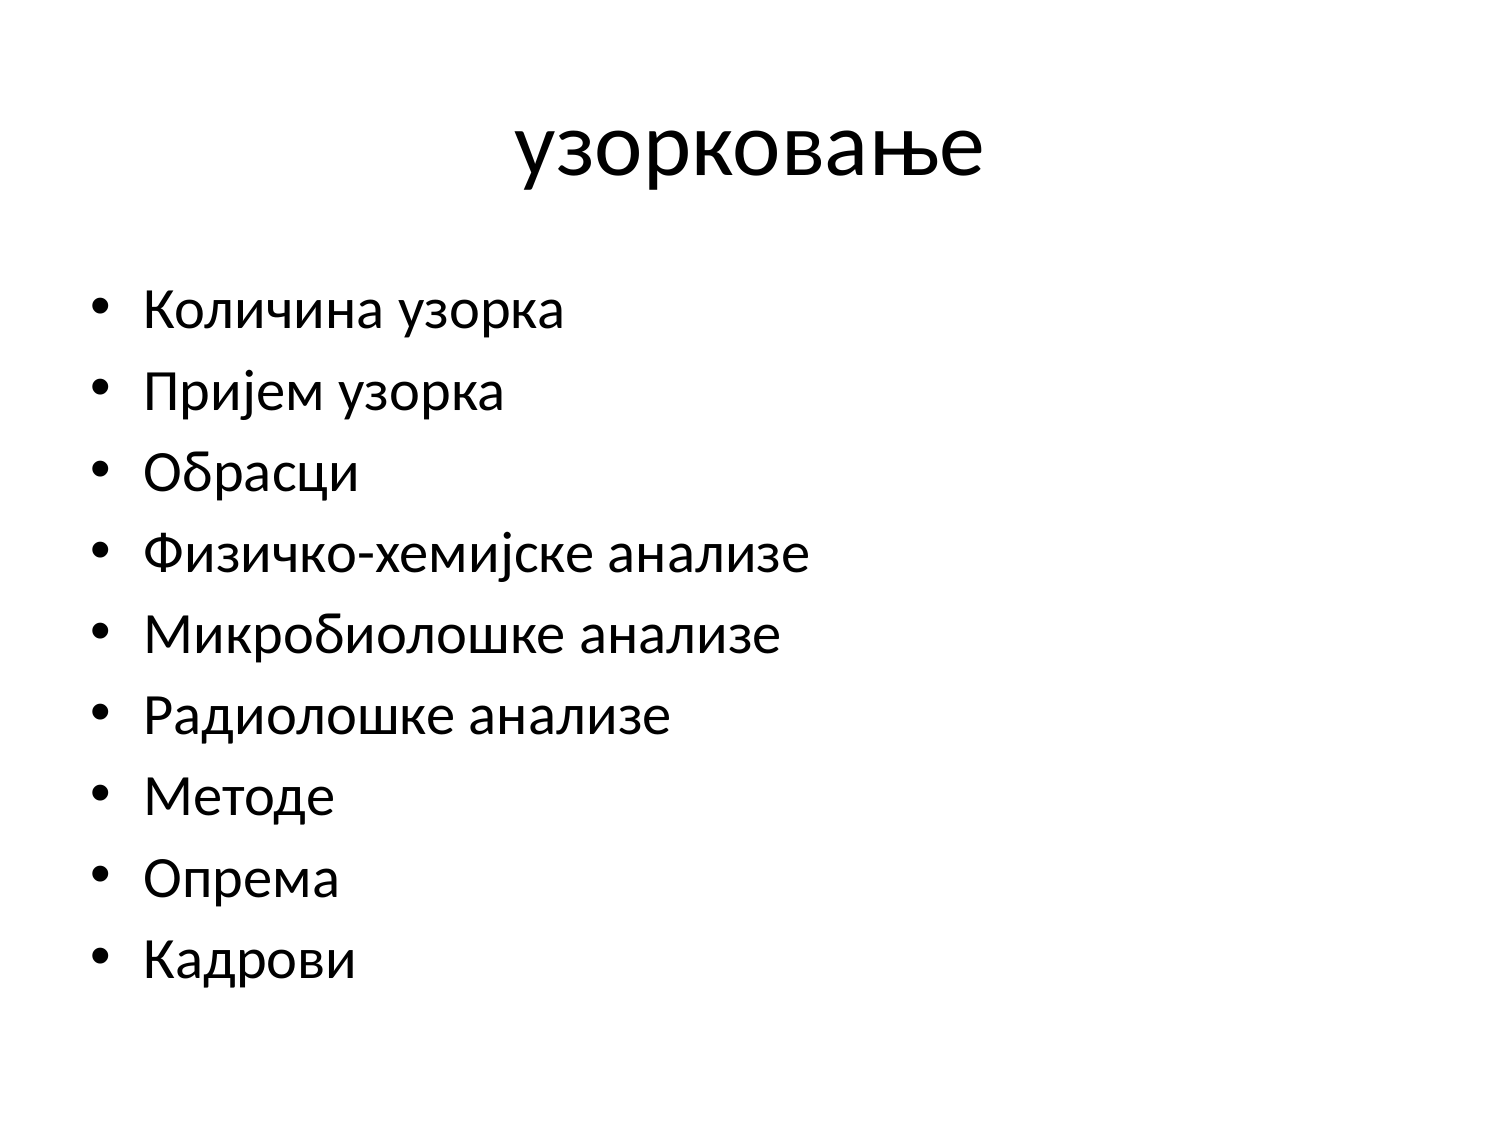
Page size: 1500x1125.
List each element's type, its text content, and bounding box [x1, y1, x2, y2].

list Количина узорка Пријем узорка Обрасци Физичко-хемијске анализе Микробиолошке анализе Радиолошке анализе Методе Опрема Кадрови [75, 262, 1425, 1005]
title узорковање [75, 45, 1425, 233]
